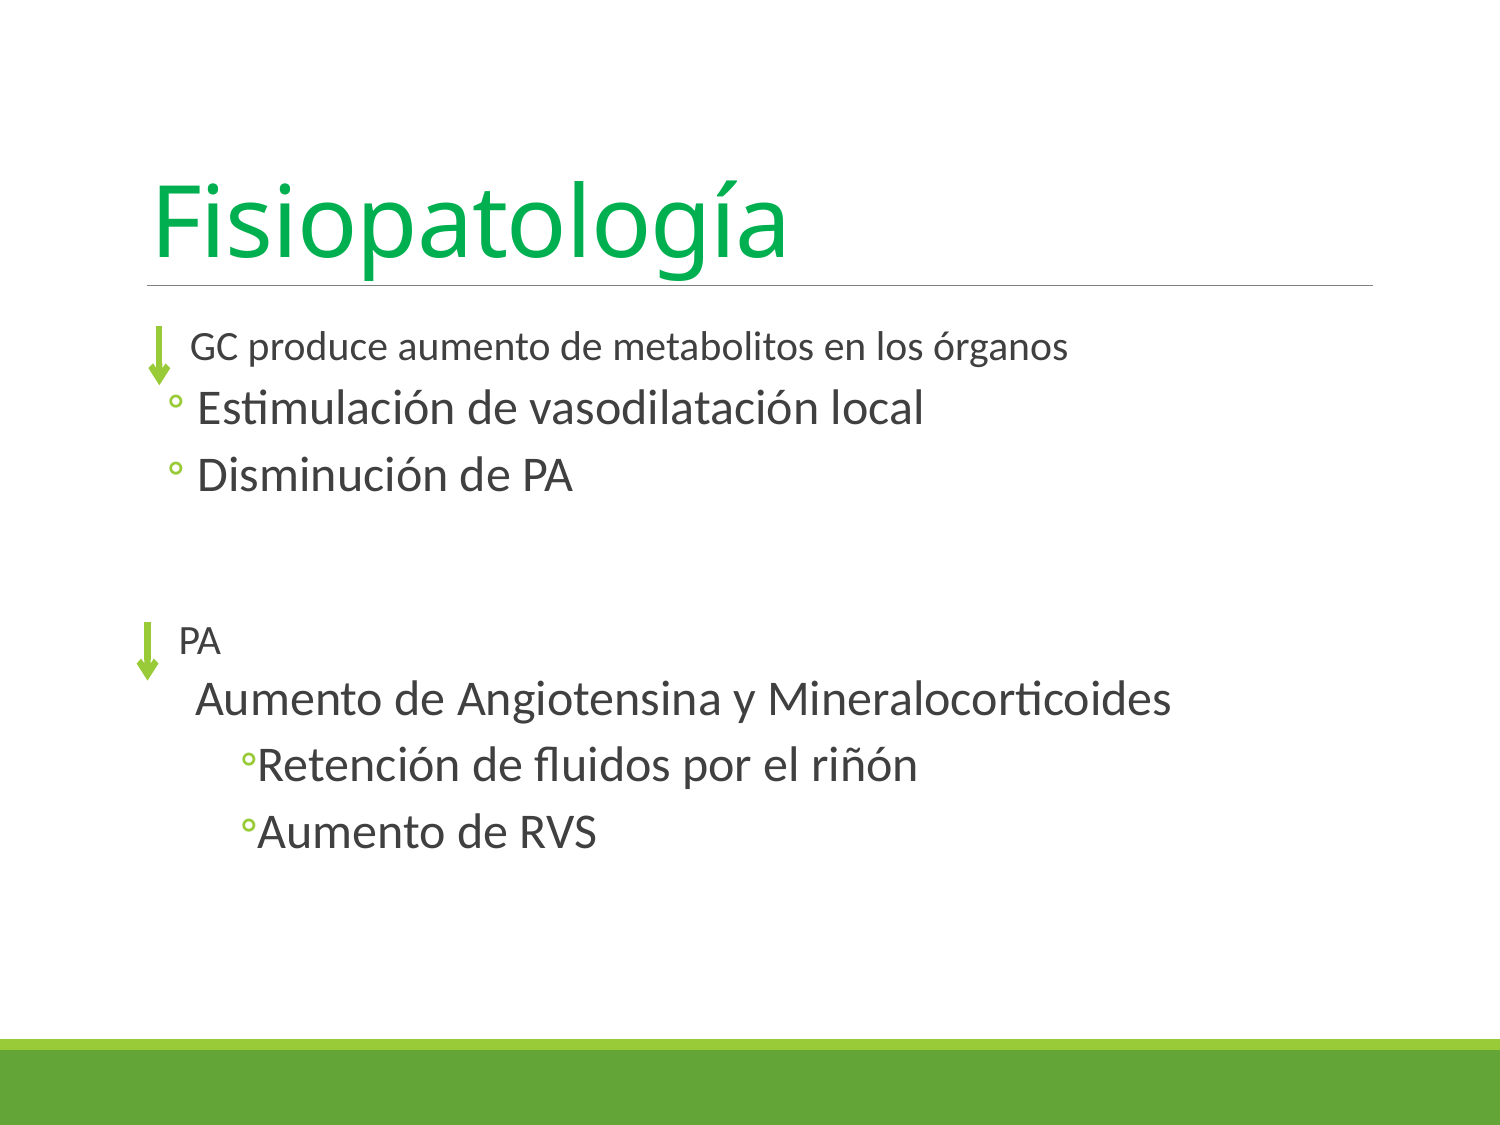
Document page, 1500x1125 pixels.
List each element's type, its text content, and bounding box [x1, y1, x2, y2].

title Fisiopatología [135, 47, 1373, 285]
list GC produce aumento de metabolitos en los órganos Estimulación de vasodilatación local Disminución de PA PA Aumento de Angiotensina y Mineralocorticoides Retención de fluidos por el riñón Aumento de RVS [135, 302, 1373, 963]
